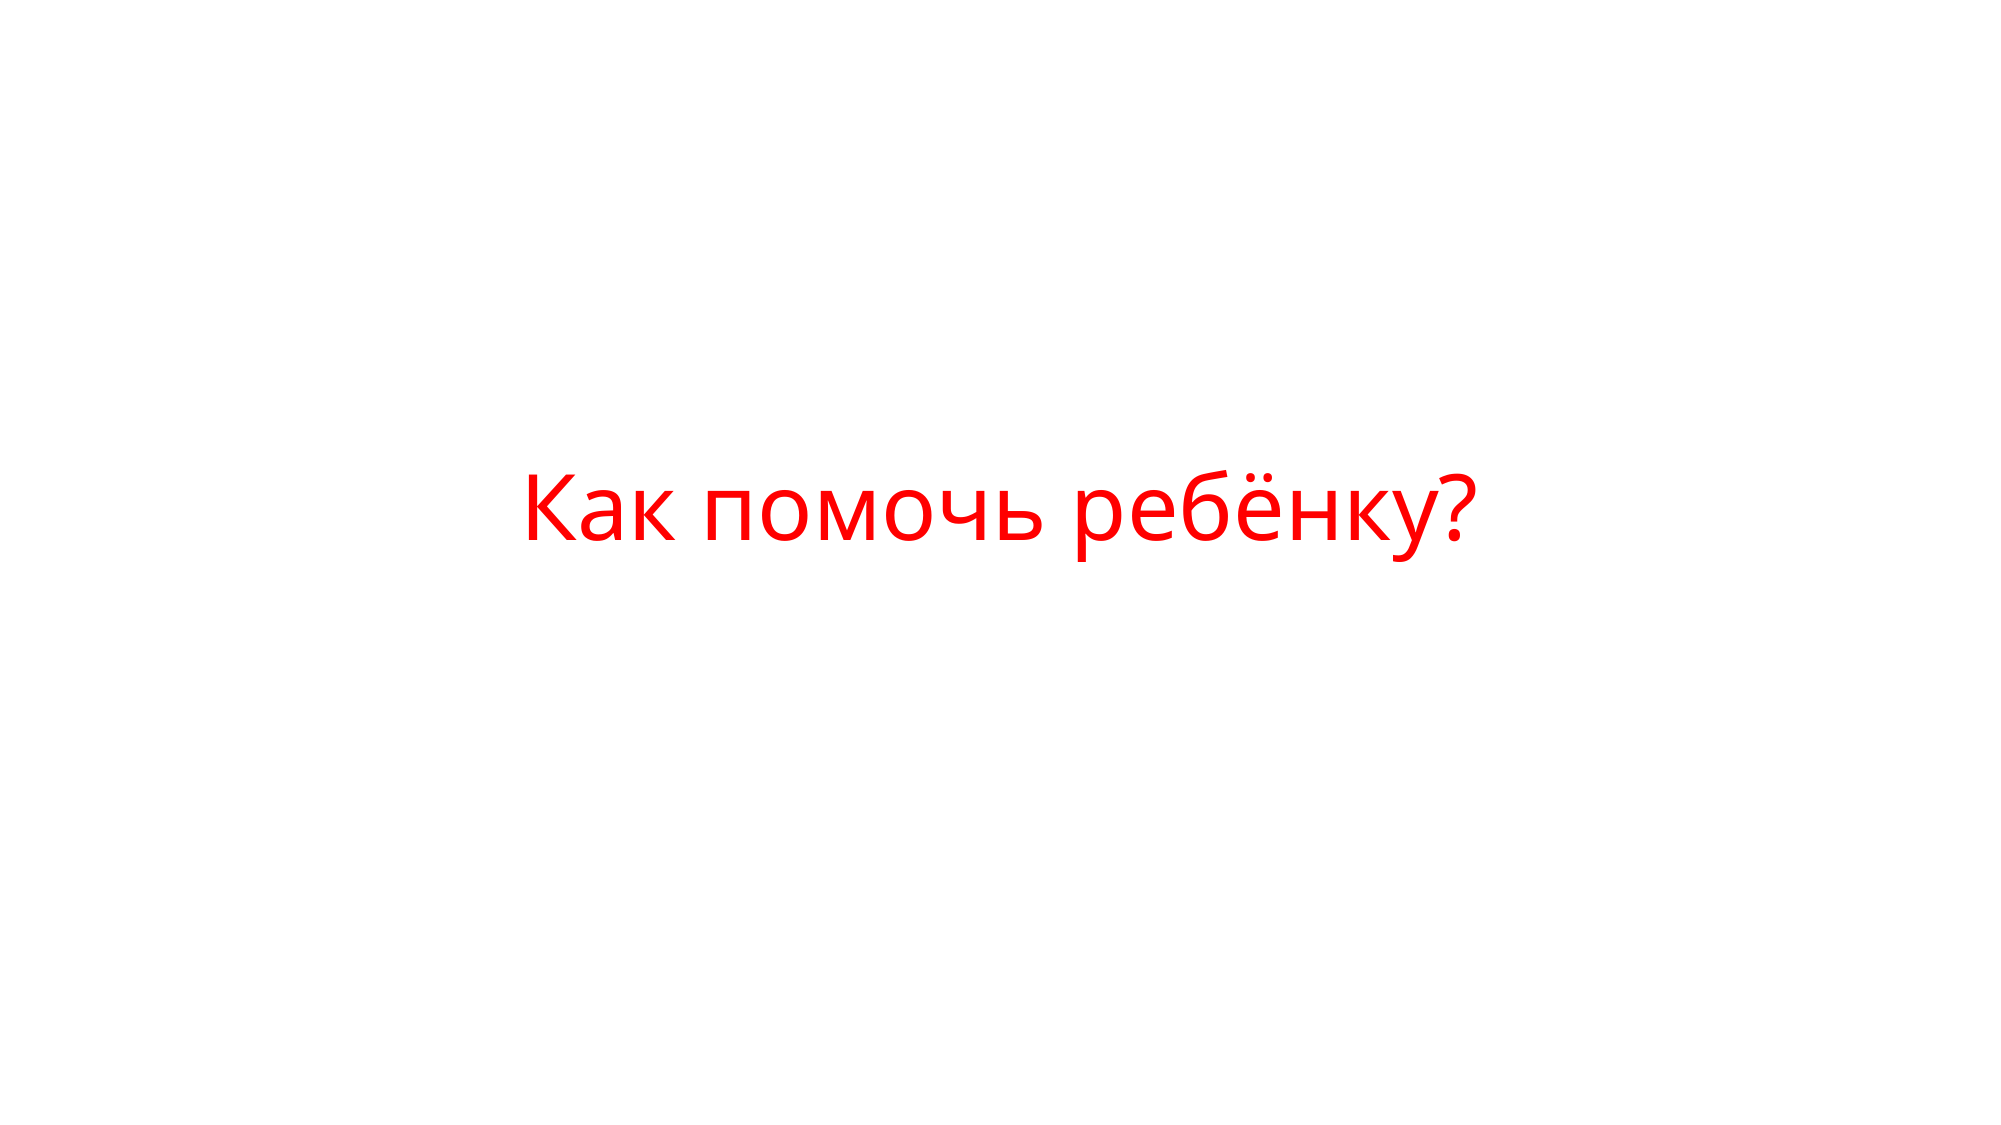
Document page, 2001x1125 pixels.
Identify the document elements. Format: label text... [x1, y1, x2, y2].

title Как помочь ребёнку? [137, 59, 1863, 963]
